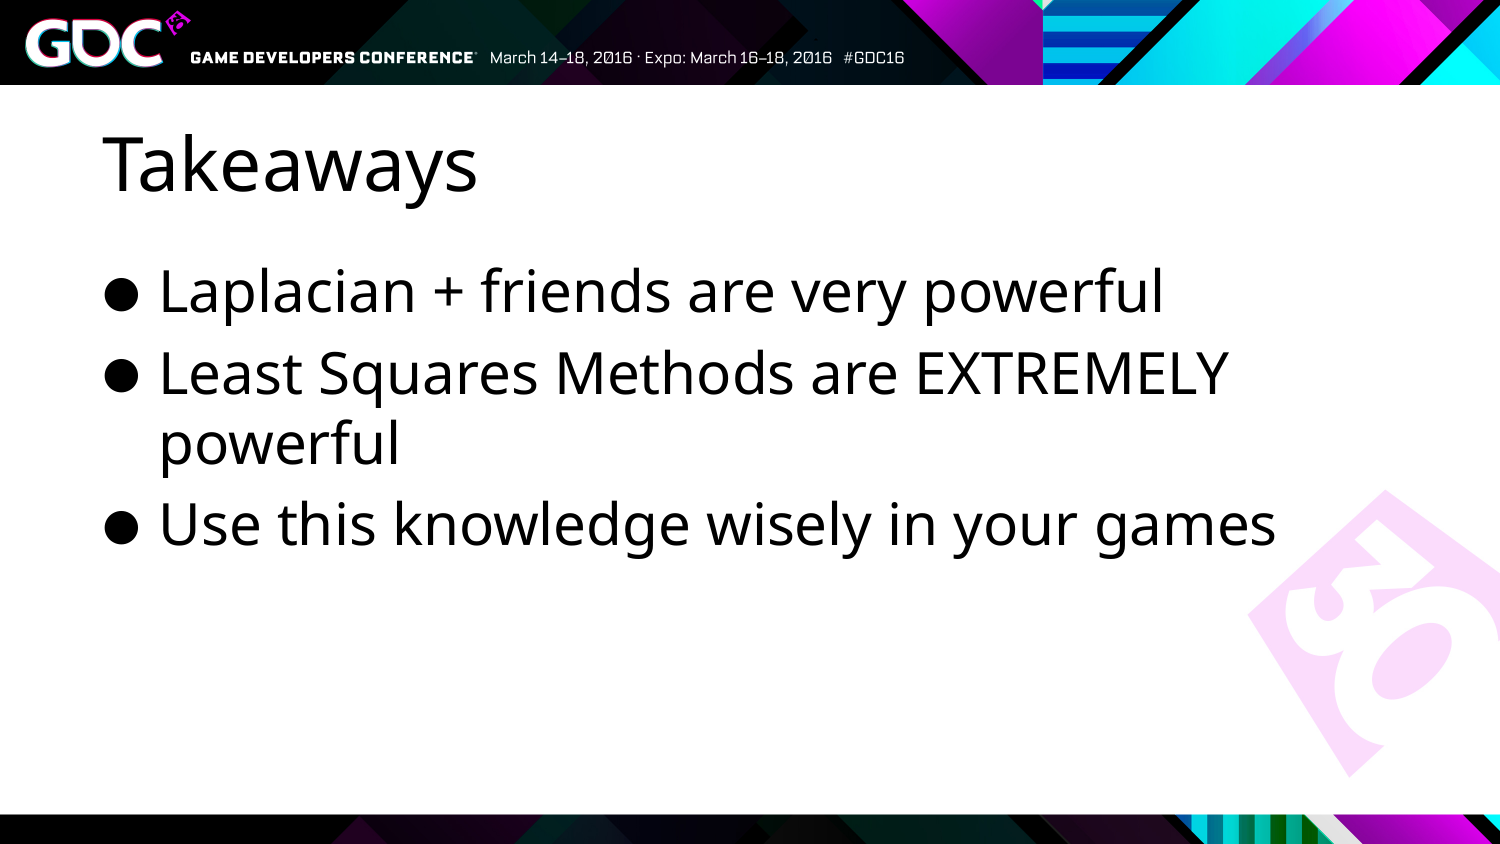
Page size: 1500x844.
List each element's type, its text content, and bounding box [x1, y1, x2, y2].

list Laplacian + friends are very powerful Least Squares Methods are EXTREMELY powerful Use this knowledge wisely in your games [87, 246, 1413, 697]
picture [0, 0, 1500, 844]
title Takeaways [87, 109, 1413, 238]
